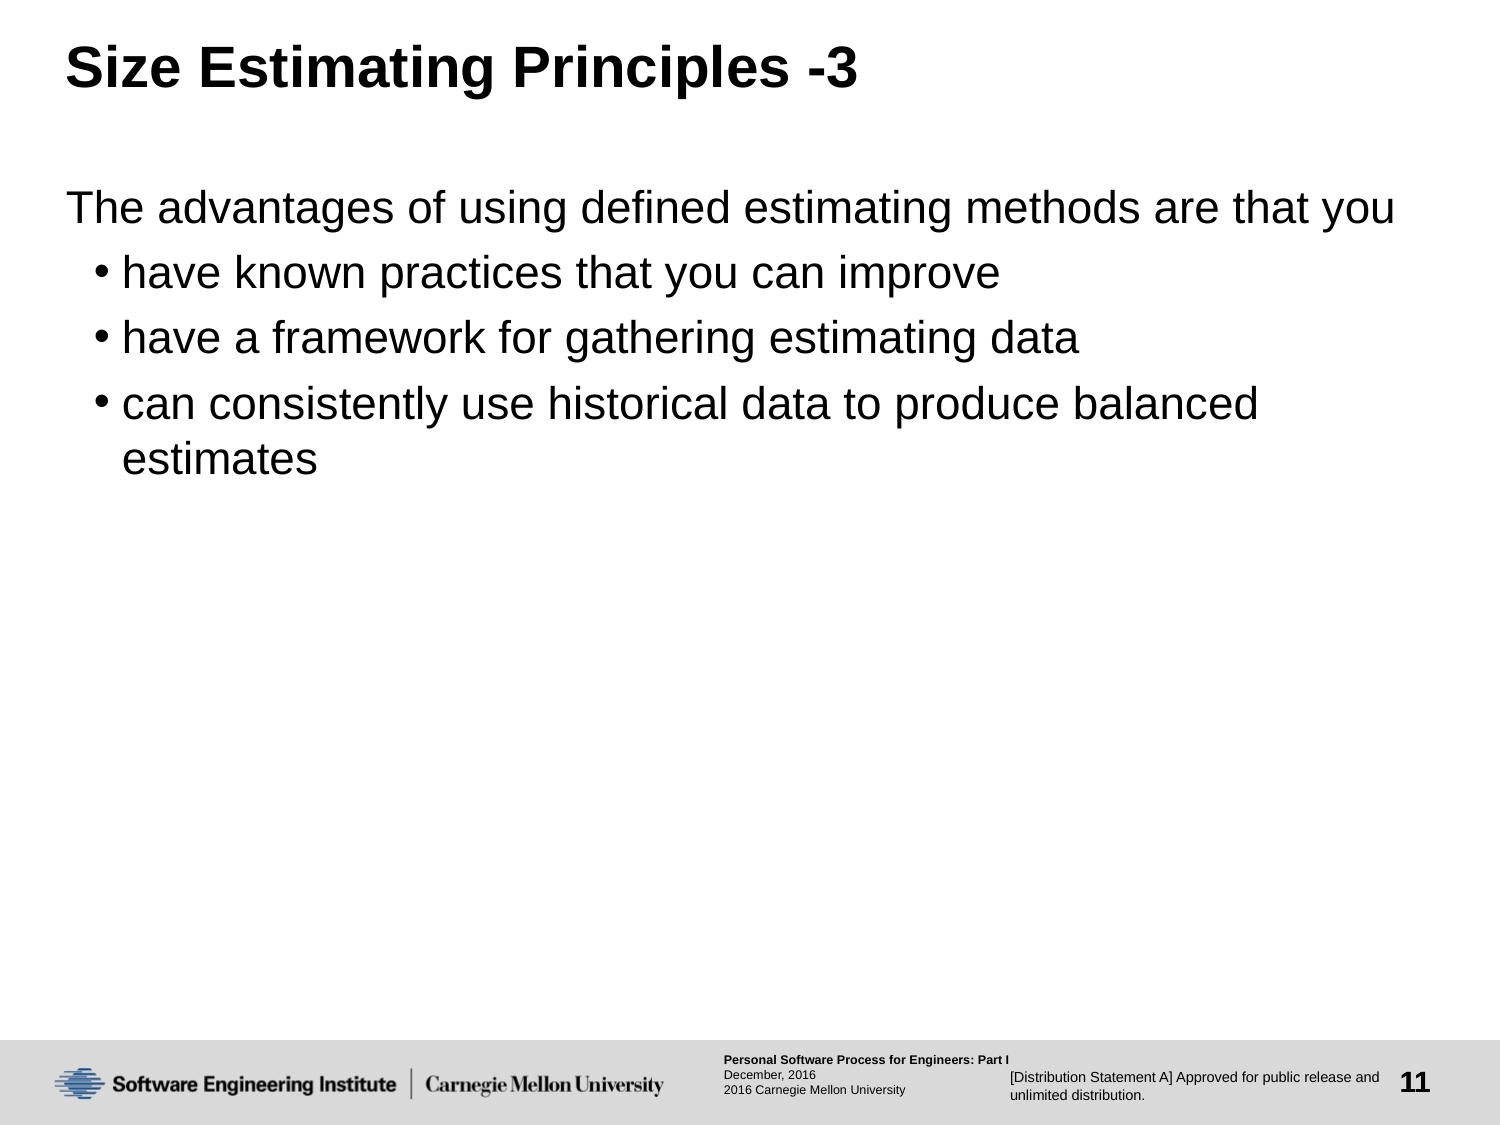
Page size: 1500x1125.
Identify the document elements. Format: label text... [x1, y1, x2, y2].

list The advantages of using defined estimating methods are that you have known practices that you can improve have a framework for gathering estimating data can consistently use historical data to produce balanced estimates [65, 177, 1431, 1000]
title Size Estimating Principles -3 [65, 37, 1313, 148]
picture [46, 1061, 673, 1104]
